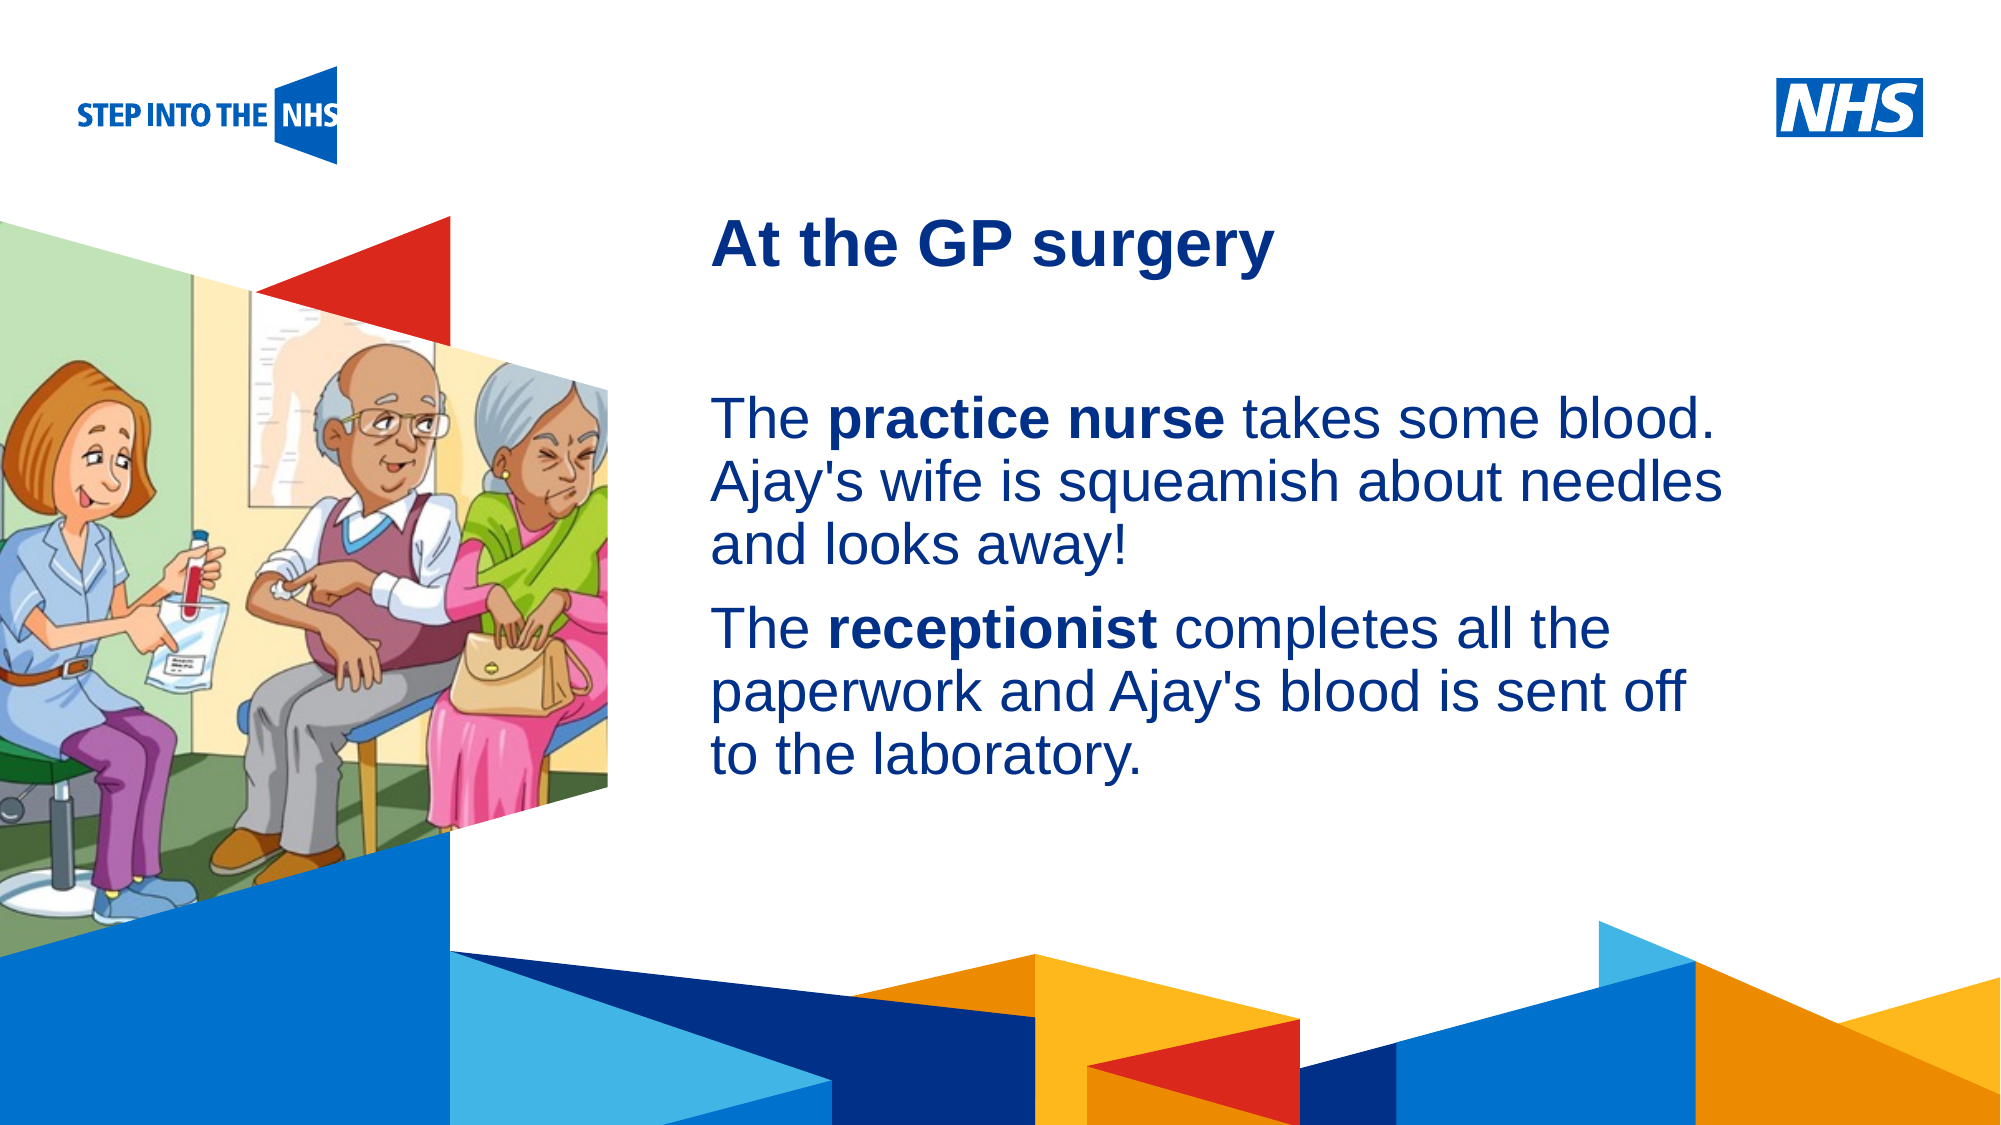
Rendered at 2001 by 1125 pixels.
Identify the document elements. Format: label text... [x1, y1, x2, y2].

picture [0, 220, 608, 958]
list The practice nurse takes some blood. Ajay's wife is squeamish about needles and looks away! The receptionist completes all the paperwork and Ajay's blood is sent off to the laboratory. [710, 388, 1767, 958]
title At the GP surgery [710, 208, 1767, 296]
